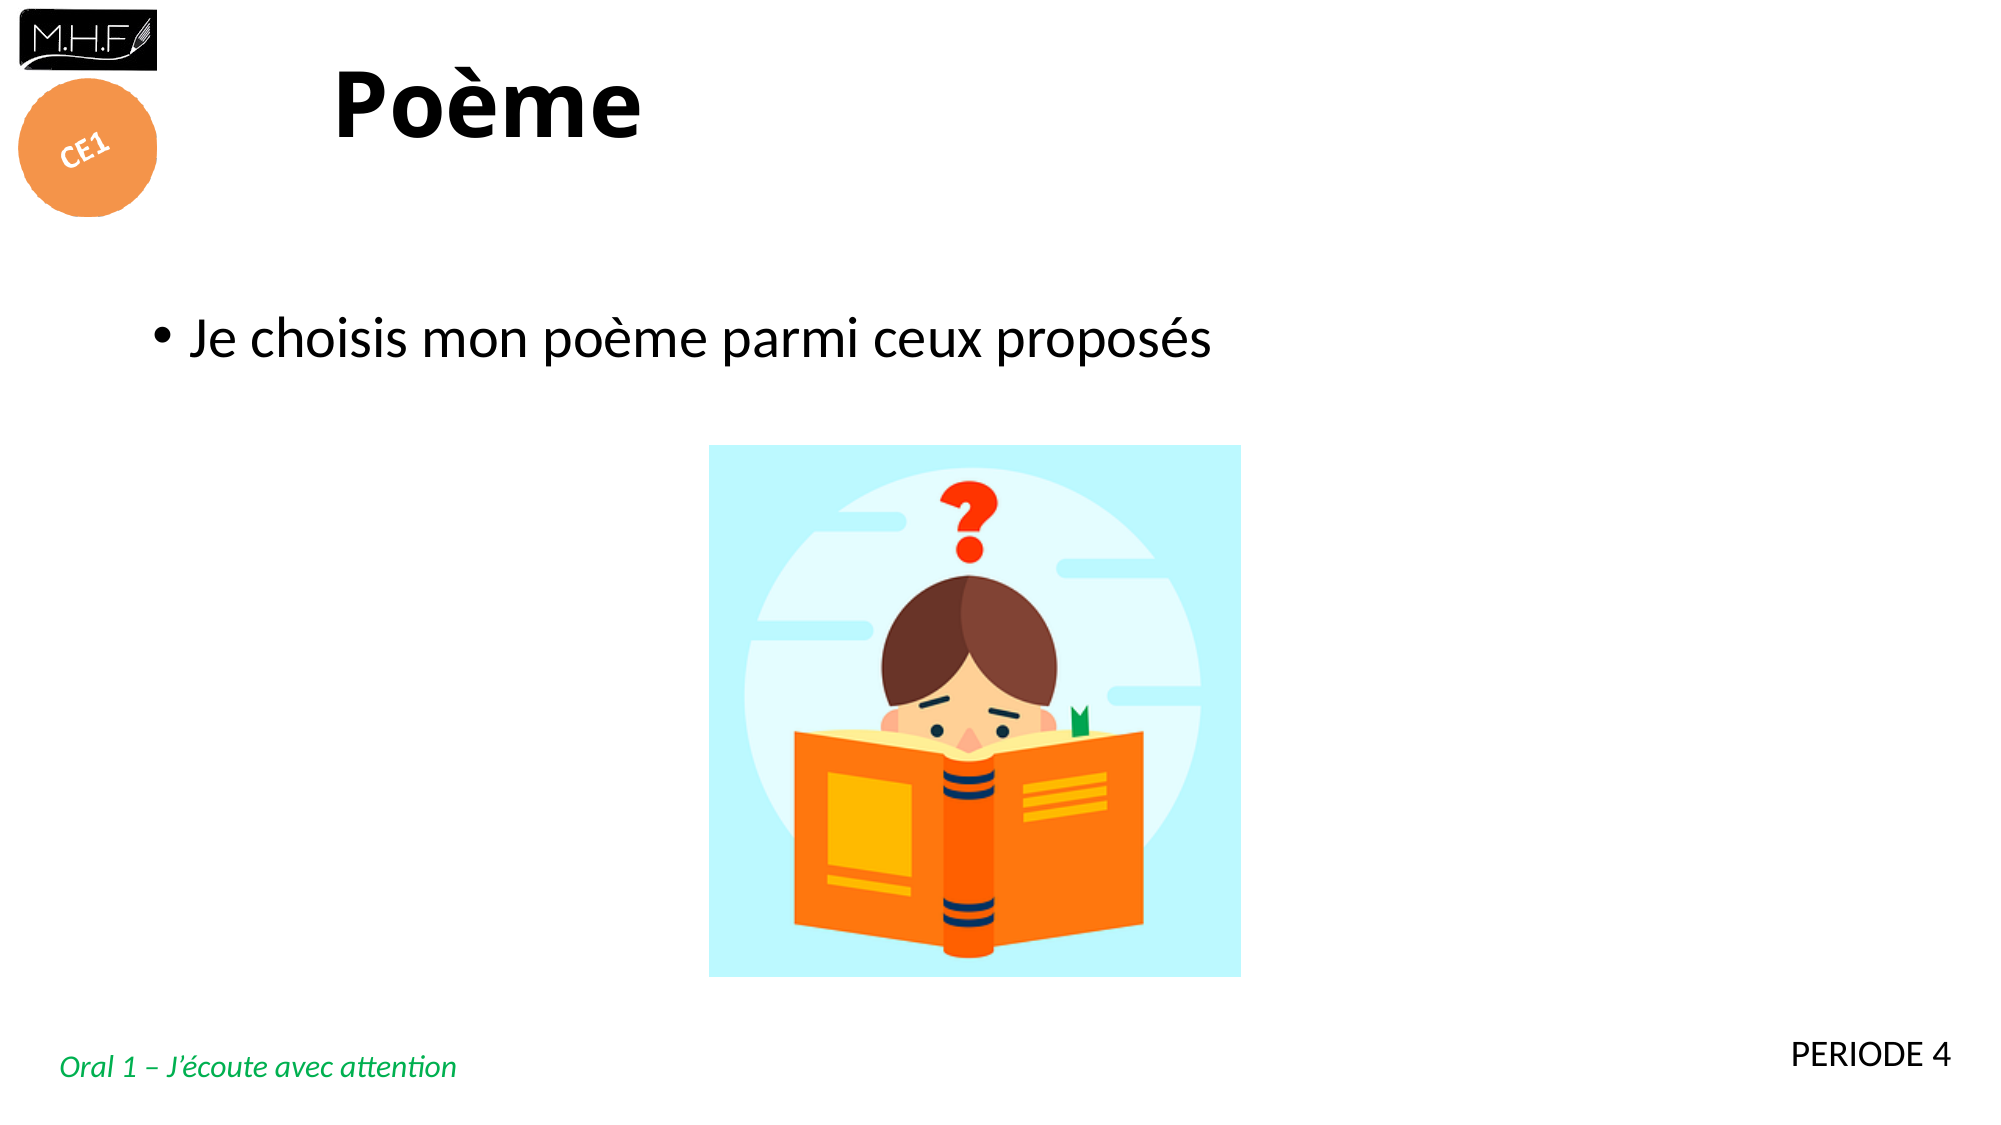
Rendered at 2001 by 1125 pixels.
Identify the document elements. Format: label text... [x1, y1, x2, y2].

picture [18, 78, 157, 218]
title Poème [316, 0, 1863, 218]
picture [709, 445, 1241, 977]
list Je choisis mon poème parmi ceux proposés [137, 299, 1863, 1014]
picture [16, 7, 157, 74]
text_box PERIODE 4 [1362, 1021, 1967, 1082]
text_box Oral 1 – J’écoute avec attention [44, 1038, 1346, 1092]
